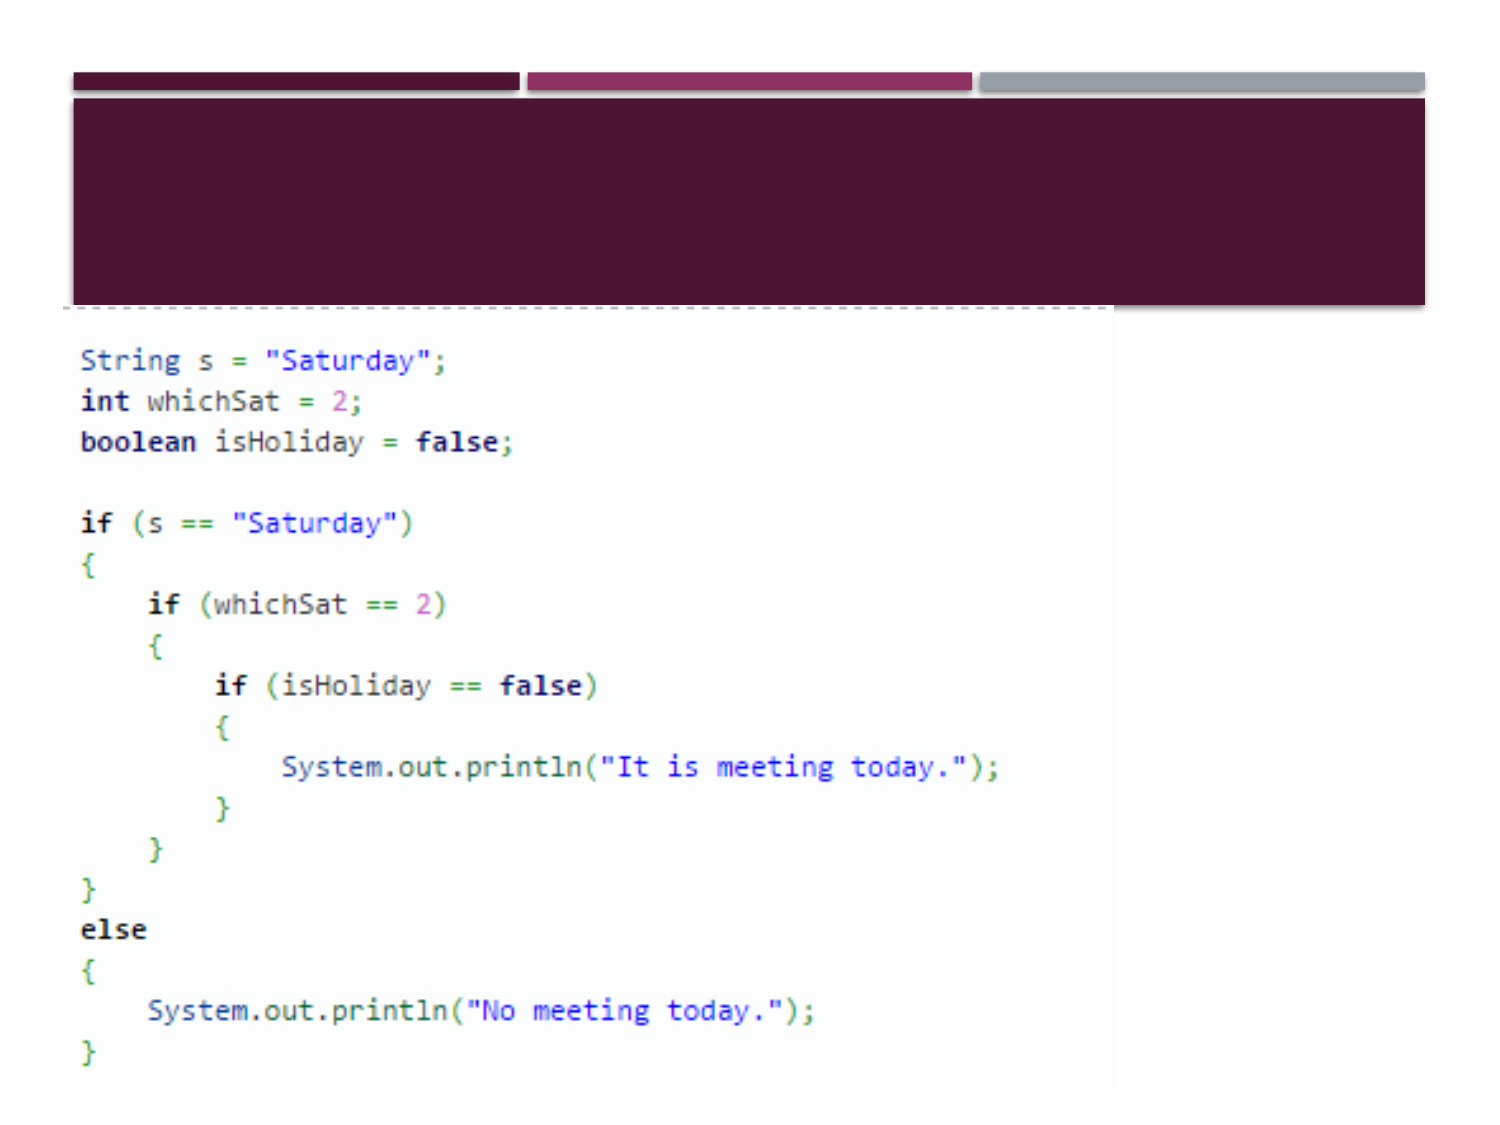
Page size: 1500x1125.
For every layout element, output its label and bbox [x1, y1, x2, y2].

list [62, 304, 1114, 1087]
